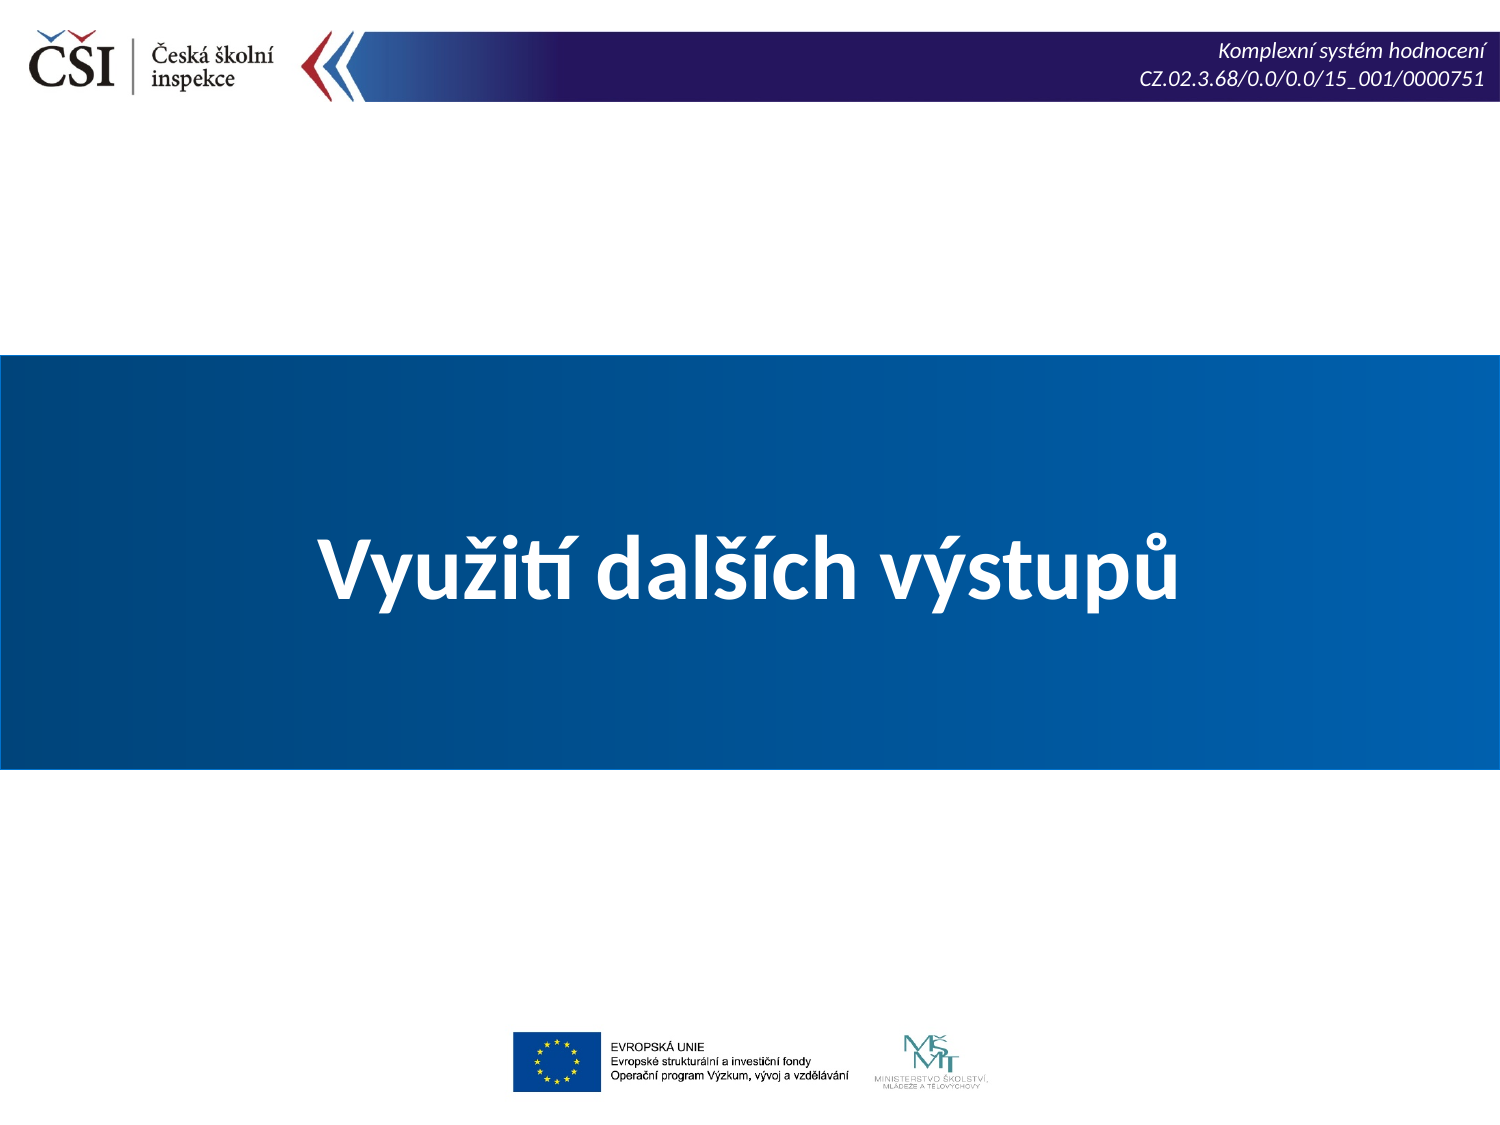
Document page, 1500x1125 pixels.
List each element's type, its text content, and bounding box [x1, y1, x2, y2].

picture [29, 30, 1500, 102]
picture [483, 1002, 1017, 1121]
list Využití dalších výstupů [0, 355, 1500, 770]
